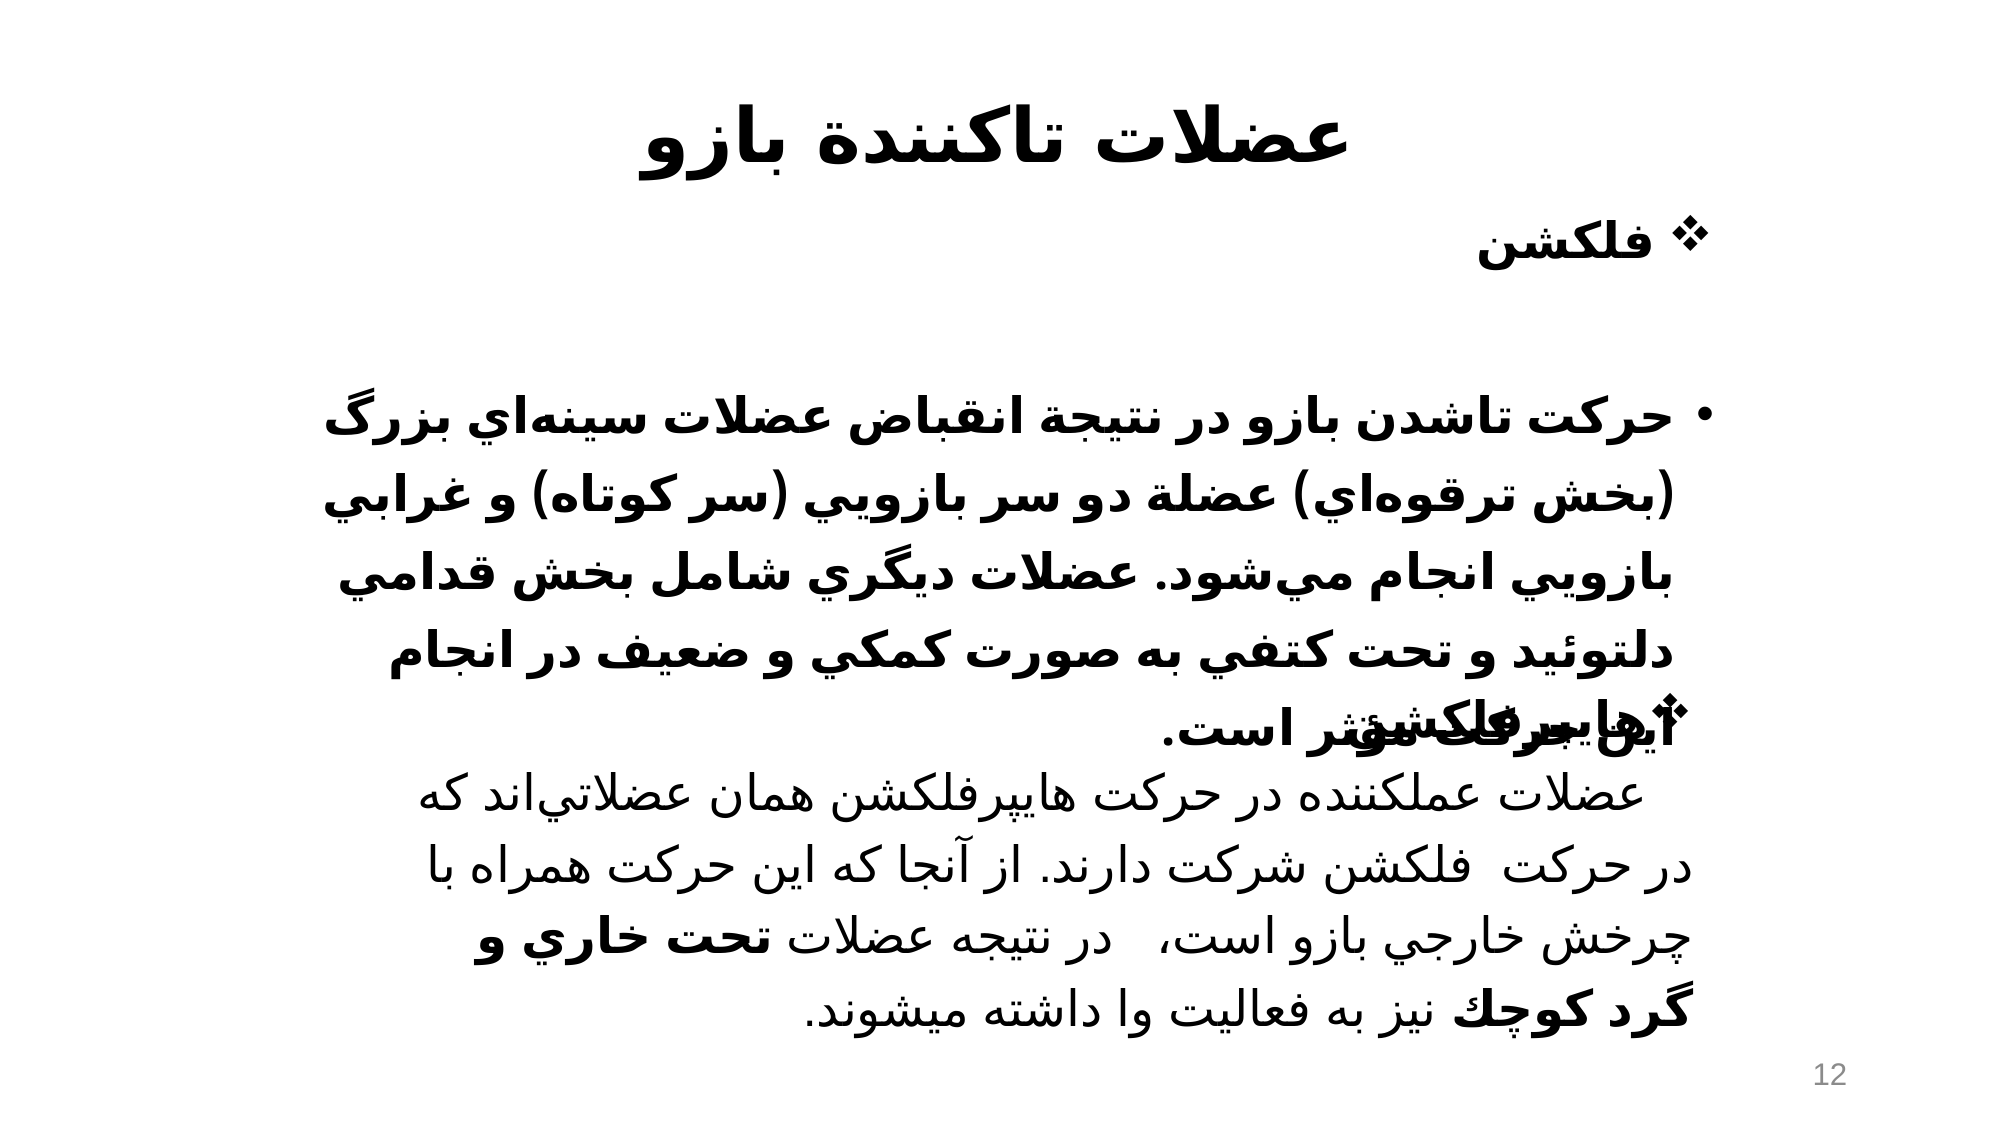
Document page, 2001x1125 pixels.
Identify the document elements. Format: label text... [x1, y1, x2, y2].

list فلكشن حركت تاشدن بازو در نتيجة انقباض عضلات سينه‌اي بزرگ (بخش ترقوه‌اي) عضلة دو سر بازويي (سر كوتاه) و غرابي بازويي انجام مي‌شود. عضلات ديگري شامل بخش قدامي دلتوئيد و تحت كتفي به صورت كمكي و ضعيف در انجام اين حركت مؤثر است. [291, 208, 1729, 951]
title عضلات تاكنندة بازو [279, 90, 1718, 278]
text_box هايپرفلكشن عضلات عمل‎كننده در حركت‌ هايپرفلكشن همان عضلاتي‌اند كه در حركت فلكشن شركت دارند. از آنجا كه اين حركت همراه با چرخش خارجي بازو است، در نتيجه عضلات تحت خاري و گرد كوچك نيز به فعاليت وا داشته مي‎شوند. [373, 680, 1709, 1044]
slide_number 12 [1412, 1042, 1863, 1103]
